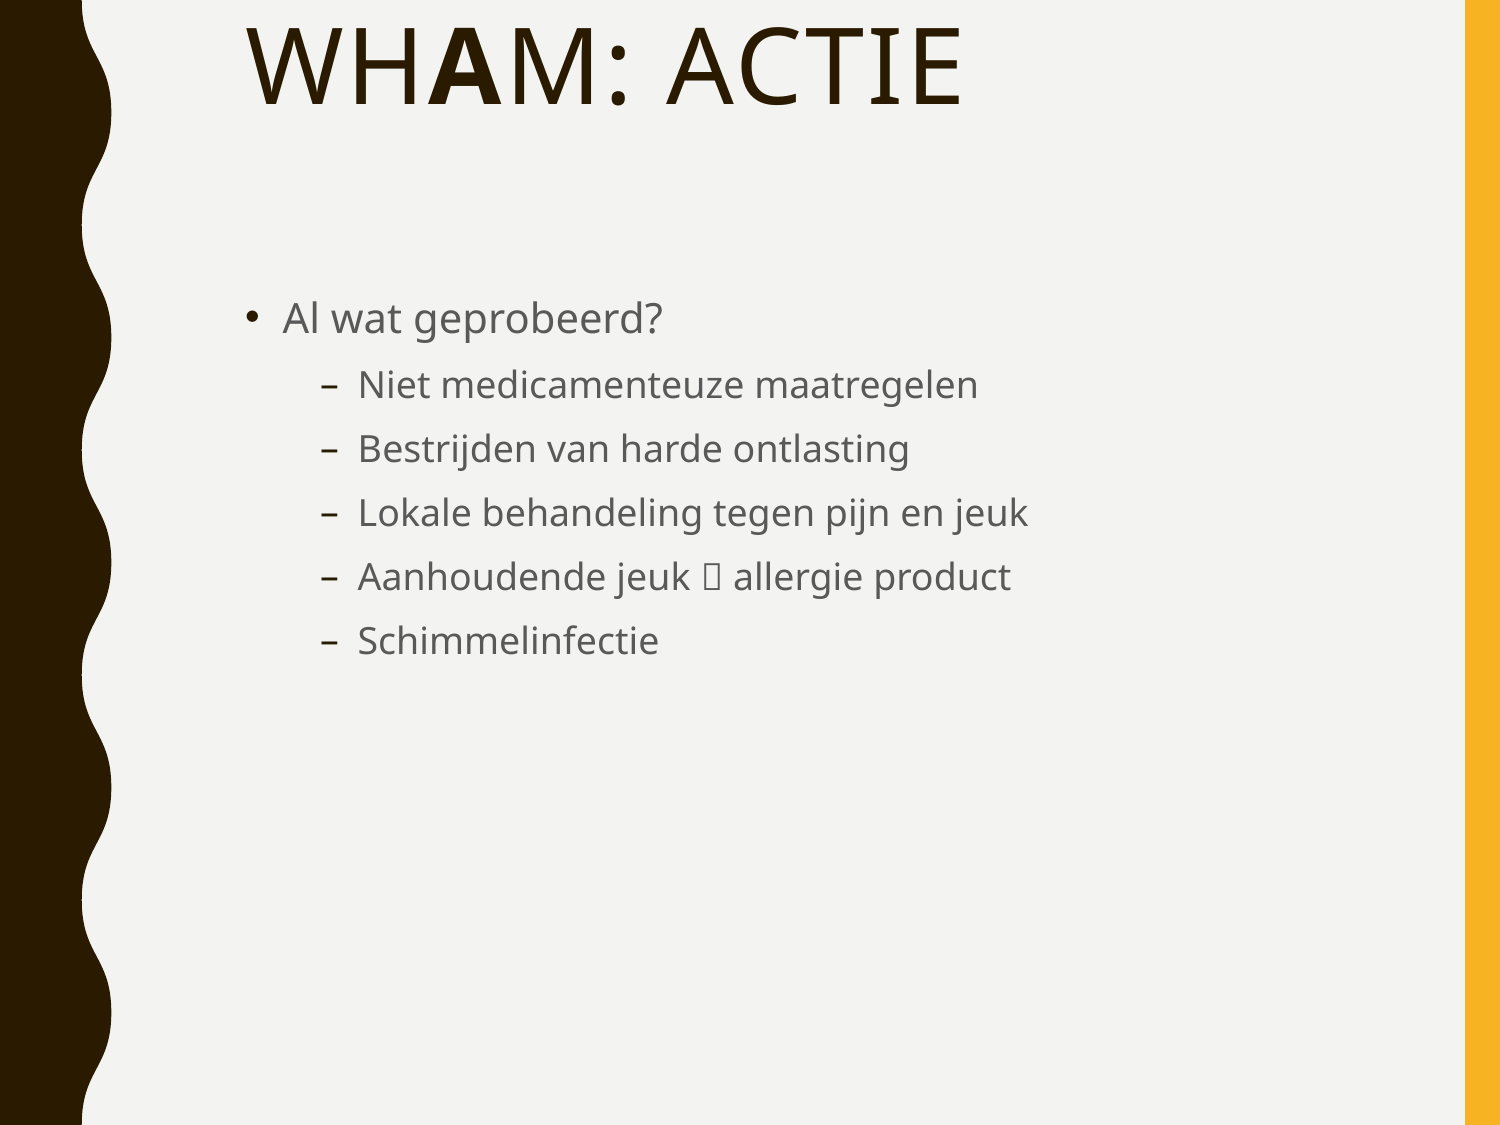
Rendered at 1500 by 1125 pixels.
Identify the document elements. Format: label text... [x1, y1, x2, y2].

list Al wat geprobeerd? Niet medicamenteuze maatregelen Bestrijden van harde ontlasting Lokale behandeling tegen pijn en jeuk Aanhoudende jeuk  allergie product Schimmelinfectie [230, 278, 1461, 888]
title WHAM: Actie [230, 5, 1461, 193]
